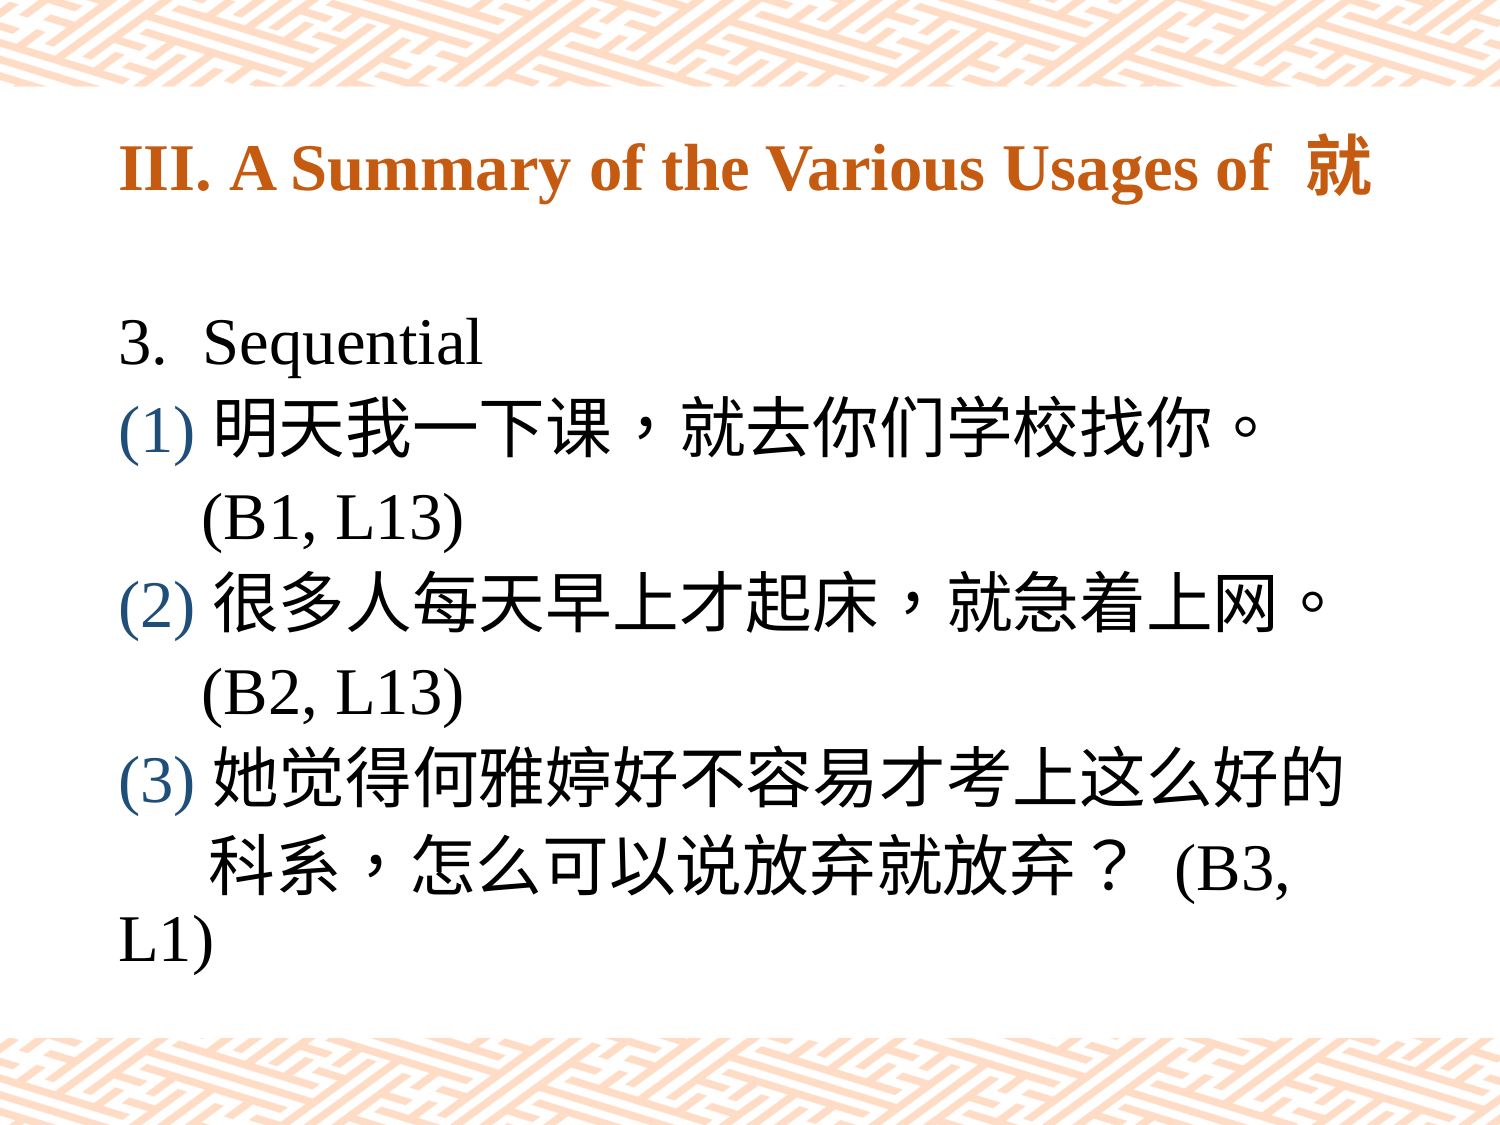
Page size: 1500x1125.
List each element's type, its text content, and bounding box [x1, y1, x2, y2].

list Sequential (1)明天我一下课，就去你们学校找你。 (B1, L13) (2)很多人每天早上才起床，就急着上网。 (B2, L13) (3)她觉得何雅婷好不容易才考上这么好的 科系，怎么可以说放弃就放弃？ (B3, L1) [103, 299, 1397, 1014]
title III. A Summary of the Various Usages of 就 [103, 59, 1397, 278]
picture [0, 0, 1500, 1125]
